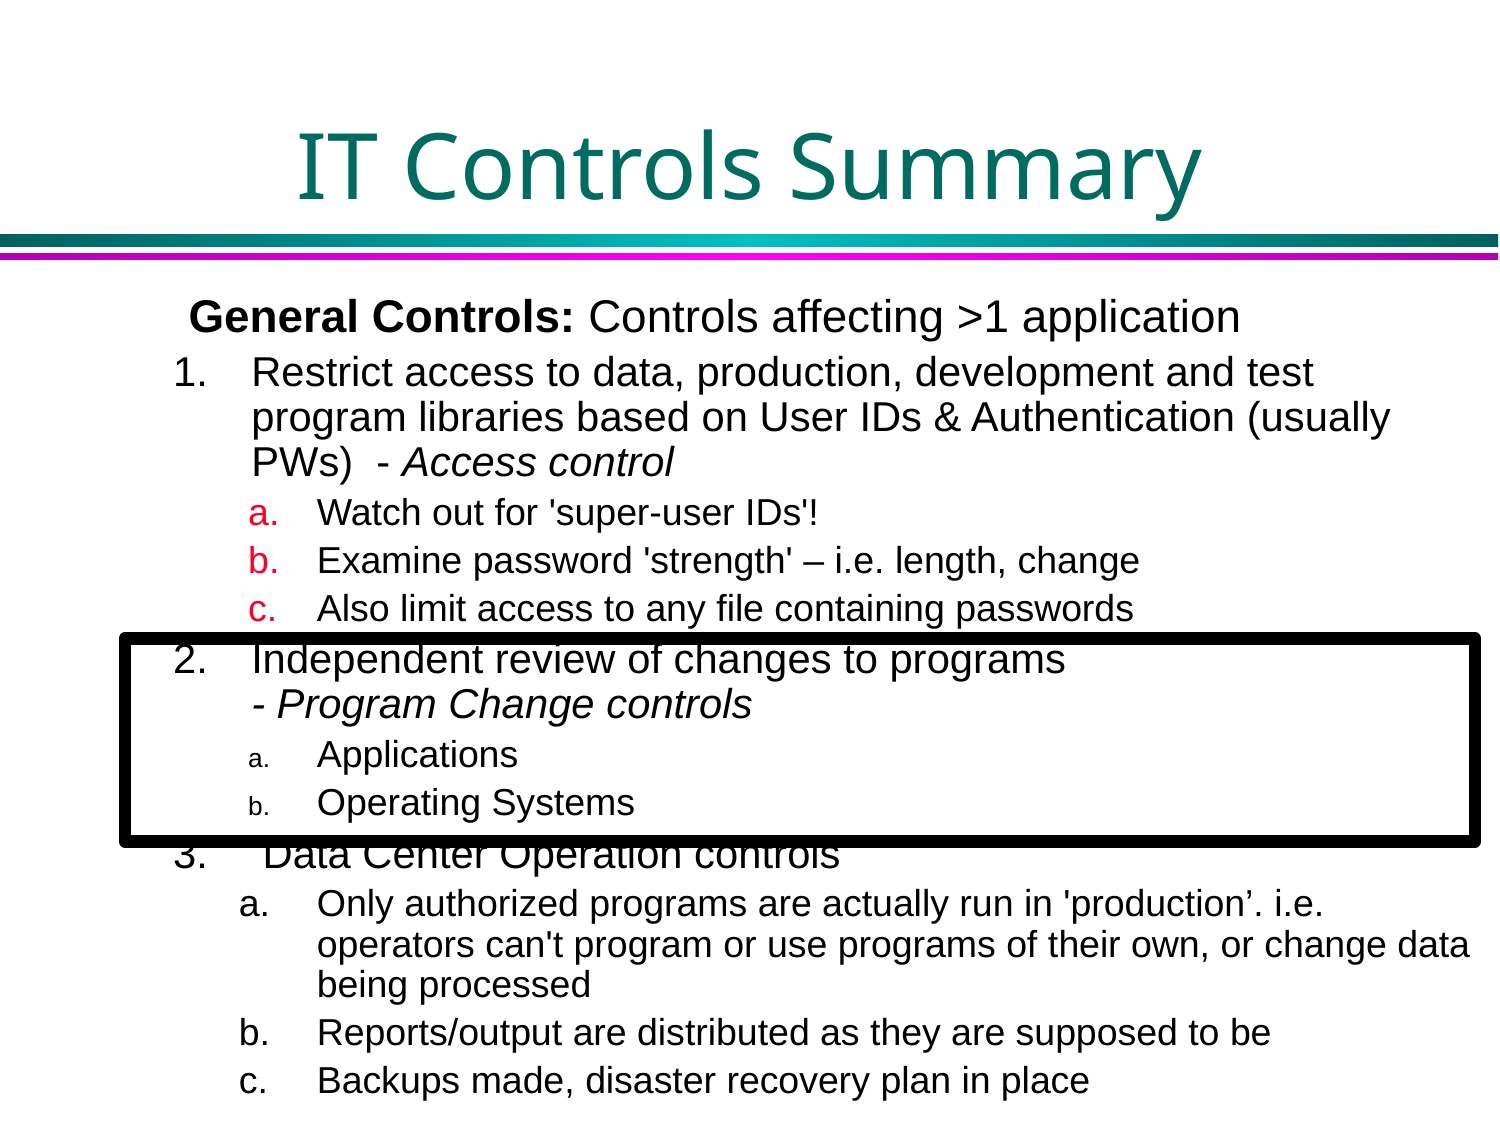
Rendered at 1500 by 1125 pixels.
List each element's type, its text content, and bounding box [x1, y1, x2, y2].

text_box [124, 638, 1475, 842]
list General Controls: Controls affecting >1 application Restrict access to data, production, development and test program libraries based on User IDs & Authentication (usually PWs) - Access control Watch out for 'super-user IDs'! Examine password 'strength' – i.e. length, change Also limit access to any file containing passwords Independent review of changes to programs - Program Change controls Applications Operating Systems Data Center Operation controls Only authorized programs are actually run in 'production’. i.e. operators can't program or use programs of their own, or change data being processed Reports/output are distributed as they are supposed to be Backups made, disaster recovery plan in place [82, 285, 1496, 1114]
title IT Controls Summary [111, 36, 1388, 226]
